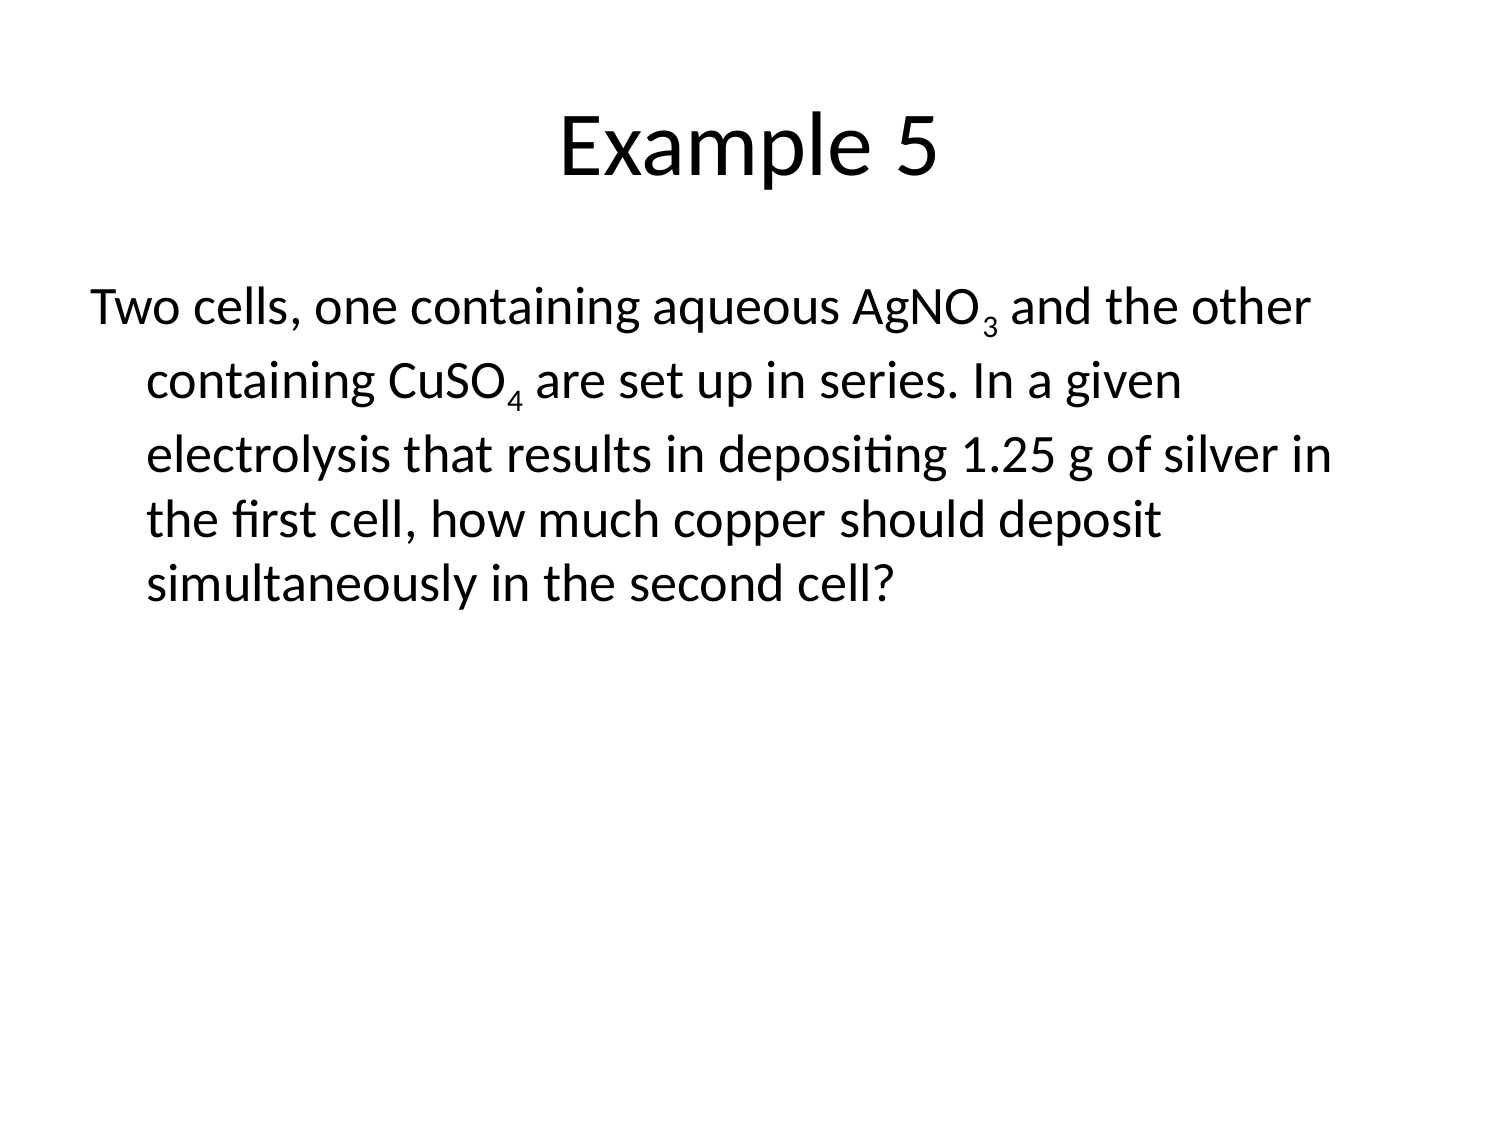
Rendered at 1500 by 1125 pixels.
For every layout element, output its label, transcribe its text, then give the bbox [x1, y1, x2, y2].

title Example 5 [75, 45, 1425, 233]
list Two cells, one containing aqueous AgNO3 and the other containing CuSO4 are set up in series. In a given electrolysis that results in depositing 1.25 g of silver in the first cell, how much copper should deposit simultaneously in the second cell? [75, 262, 1425, 1005]
